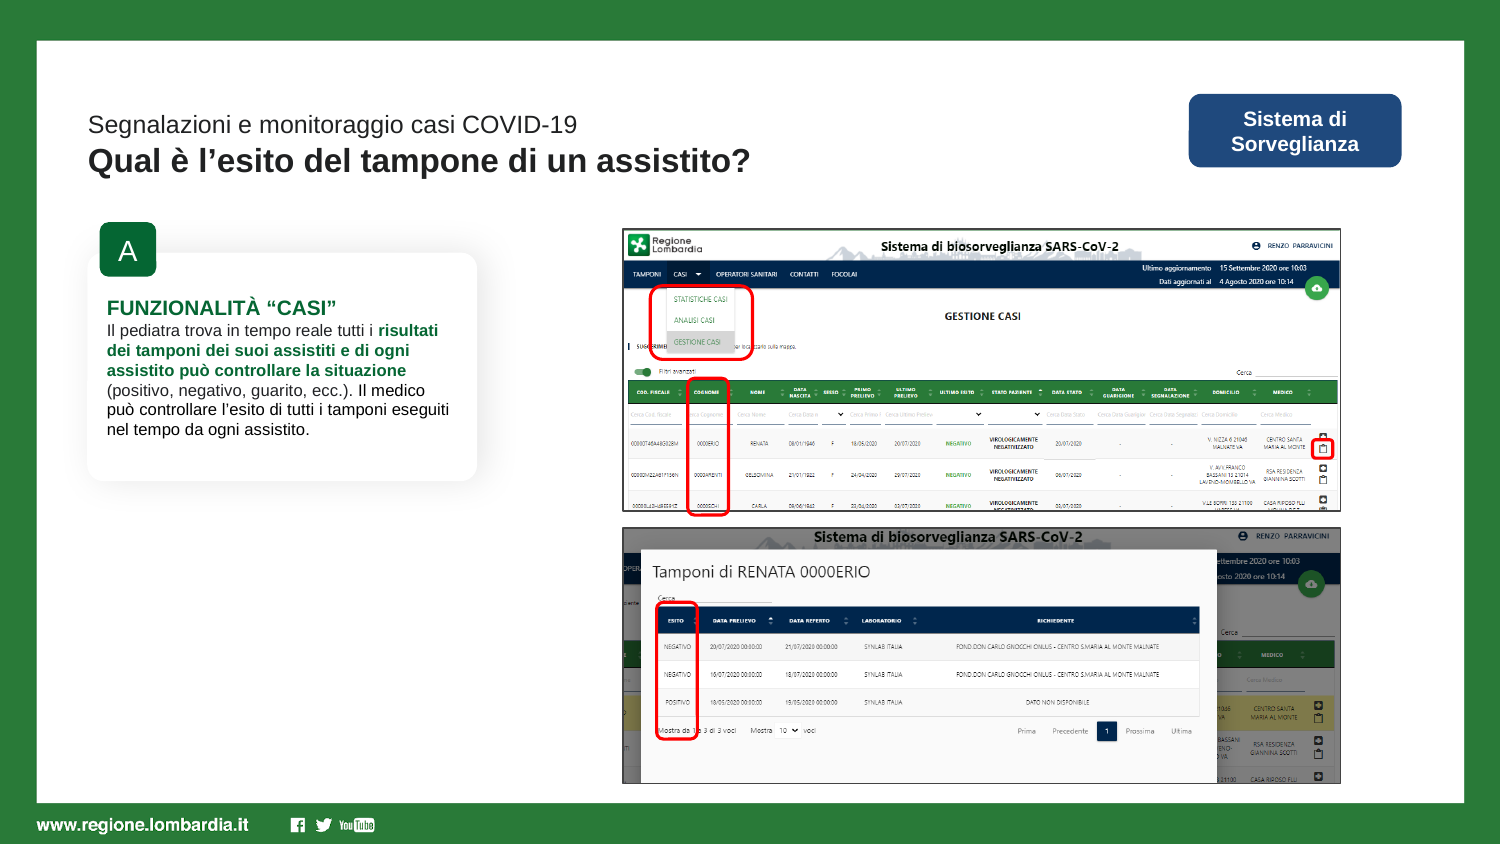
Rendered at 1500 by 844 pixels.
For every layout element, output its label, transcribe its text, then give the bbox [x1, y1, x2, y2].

text_box A [99, 222, 157, 277]
text_box Segnalazioni e monitoraggio casi COVID-19 Qual è l’esito del tampone di un assistito? [72, 93, 789, 189]
text_box Sistema di Sorveglianza [1188, 93, 1402, 168]
text_box FUNZIONALITÀ “CASI” Il pediatra trova in tempo reale tutti i risultati dei tamponi dei suoi assistiti e di ogni assistito può controllare la situazione (positivo, negativo, guarito, ecc.). Il medico può controllare l’esito di tutti i tamponi eseguiti nel tempo da ogni assistito. [87, 252, 478, 482]
picture [0, 0, 1500, 844]
